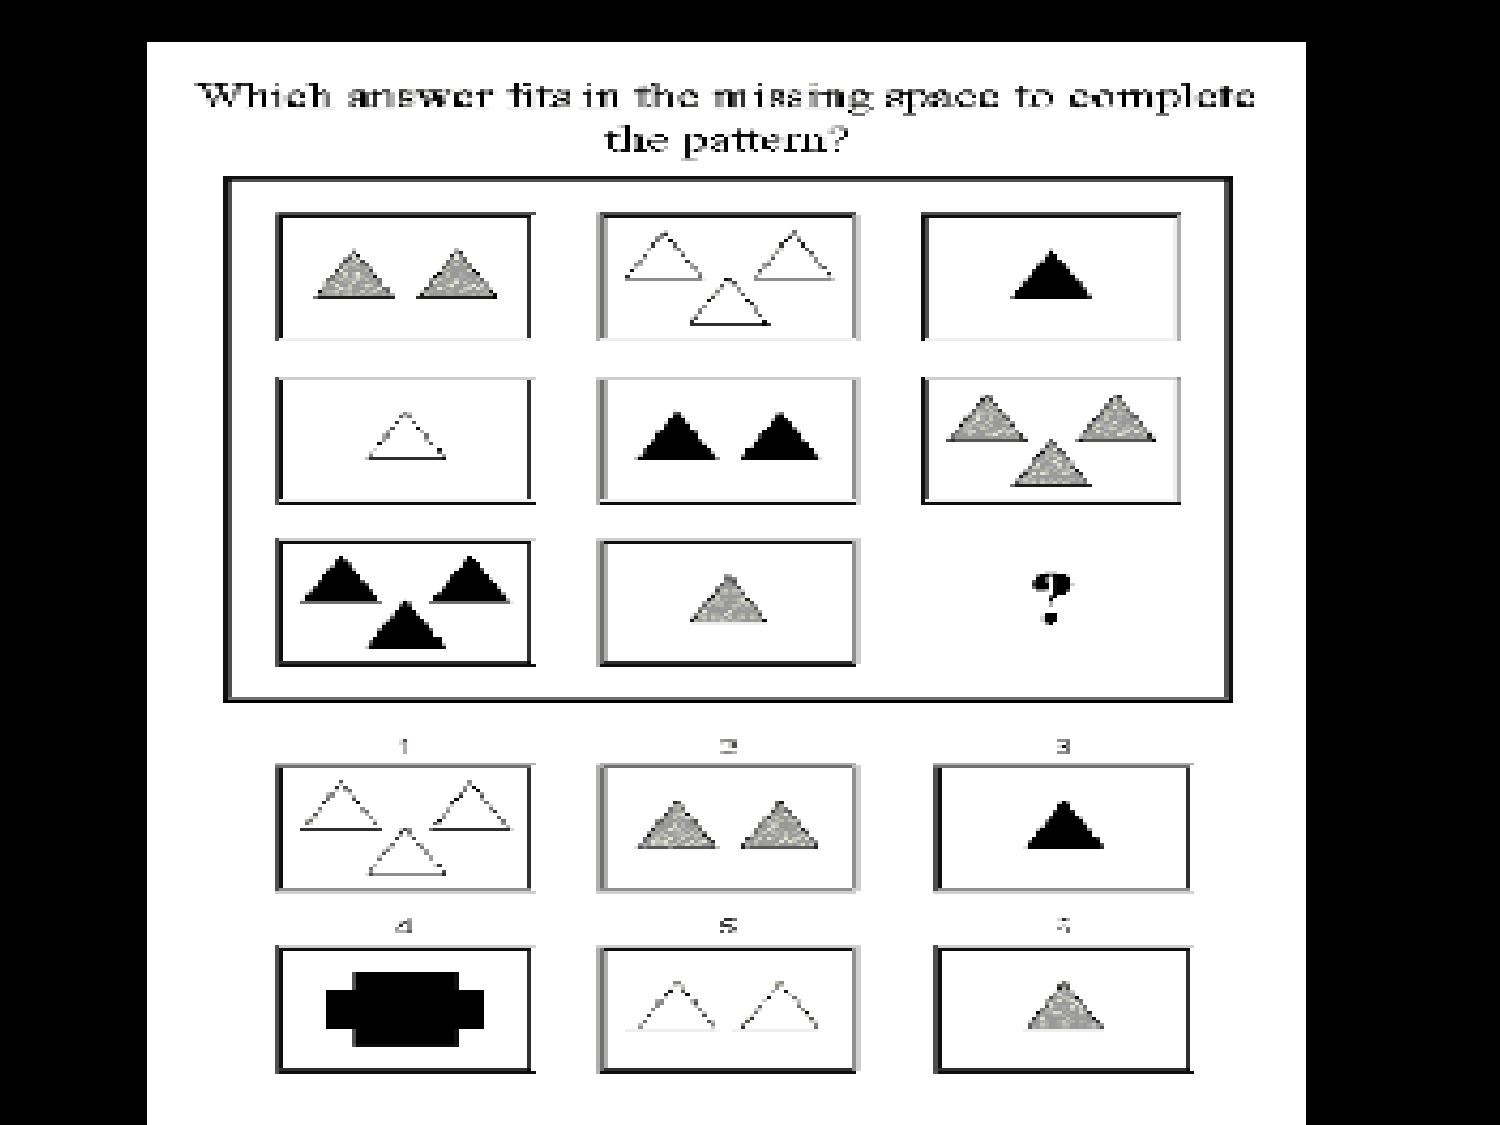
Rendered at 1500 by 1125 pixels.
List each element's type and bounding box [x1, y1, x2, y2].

picture [147, 42, 1306, 1125]
